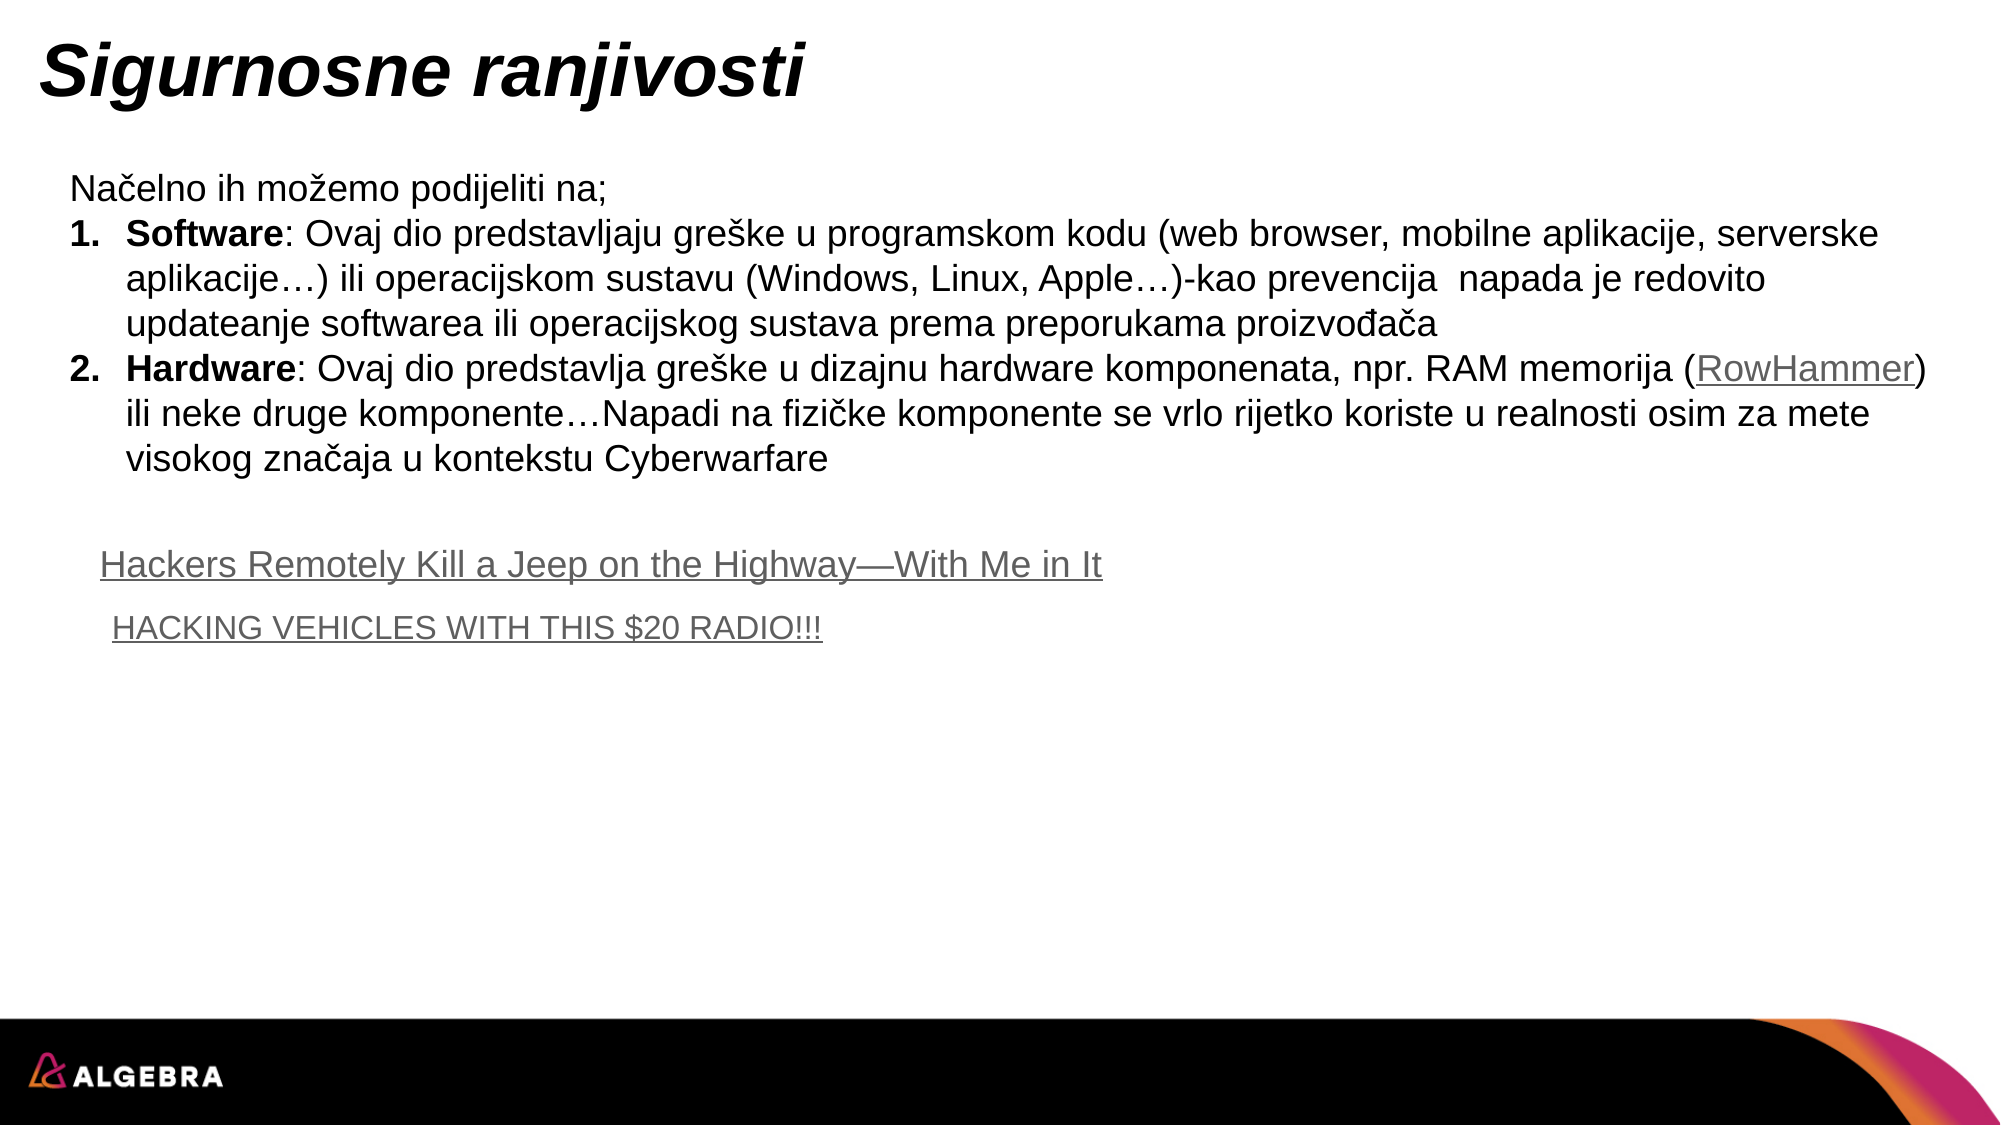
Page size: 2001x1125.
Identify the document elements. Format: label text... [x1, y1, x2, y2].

text_box HACKING VEHICLES WITH THIS $20 RADIO!!! [97, 598, 1100, 654]
text_box Načelno ih možemo podijeliti na; Software: Ovaj dio predstavljaju greške u programskom kodu (web browser, mobilne aplikacije, serverske aplikacije…) ili operacijskom sustavu (Windows, Linux, Apple…)-kao prevencija napada je redovito updateanje softwarea ili operacijskog sustava prema preporukama proizvođača Hardware: Ovaj dio predstavlja greške u dizajnu hardware komponenata, npr. RAM memorija (RowHammer) ili neke druge komponente…Napadi na fizičke komponente se vrlo rijetko koriste u realnosti osim za mete visokog značaja u kontekstu Cyberwarfare [54, 156, 1946, 487]
text_box Hackers Remotely Kill a Jeep on the Highway—With Me in It [84, 532, 1312, 592]
title Sigurnosne ranjivosti [39, 23, 1989, 200]
picture [0, 0, 2001, 1125]
